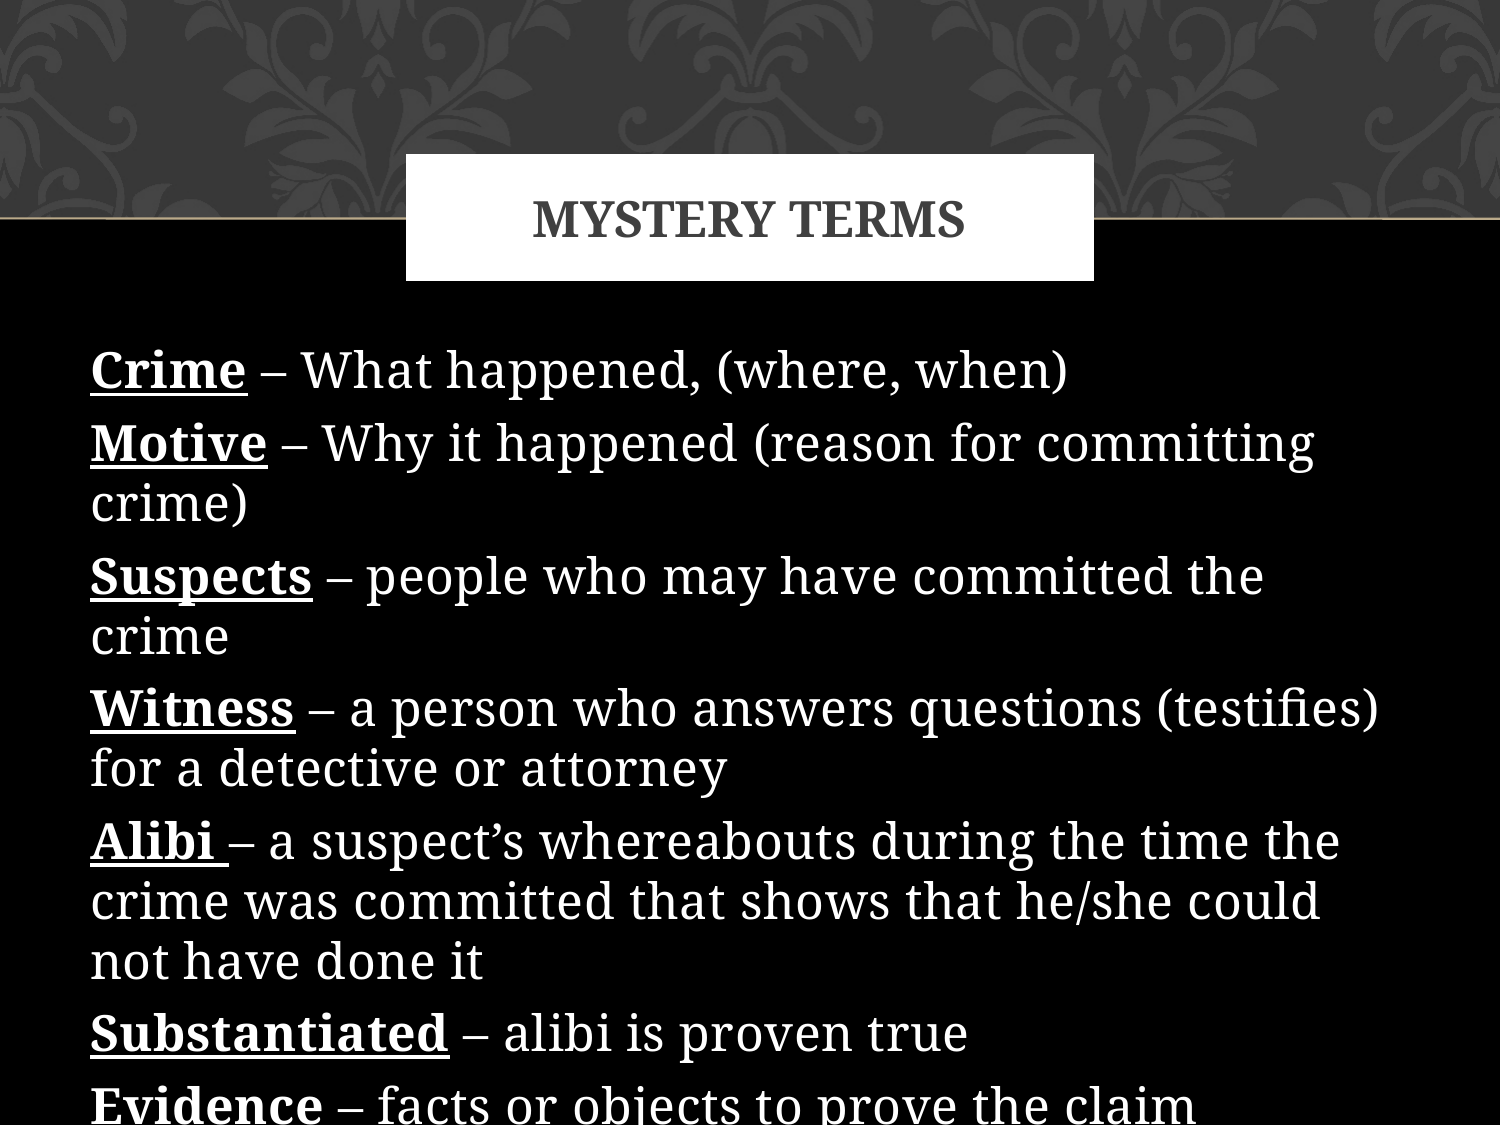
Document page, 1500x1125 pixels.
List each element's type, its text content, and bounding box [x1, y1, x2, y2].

title MYSTERY TERMS [406, 154, 1094, 281]
list Crime – What happened, (where, when) Motive – Why it happened (reason for committing crime) Suspects – people who may have committed the crime Witness – a person who answers questions (testifies) for a detective or attorney Alibi – a suspect’s whereabouts during the time the crime was committed that shows that he/she could not have done it Substantiated – alibi is proven true Evidence – facts or objects to prove the claim [75, 331, 1425, 1000]
